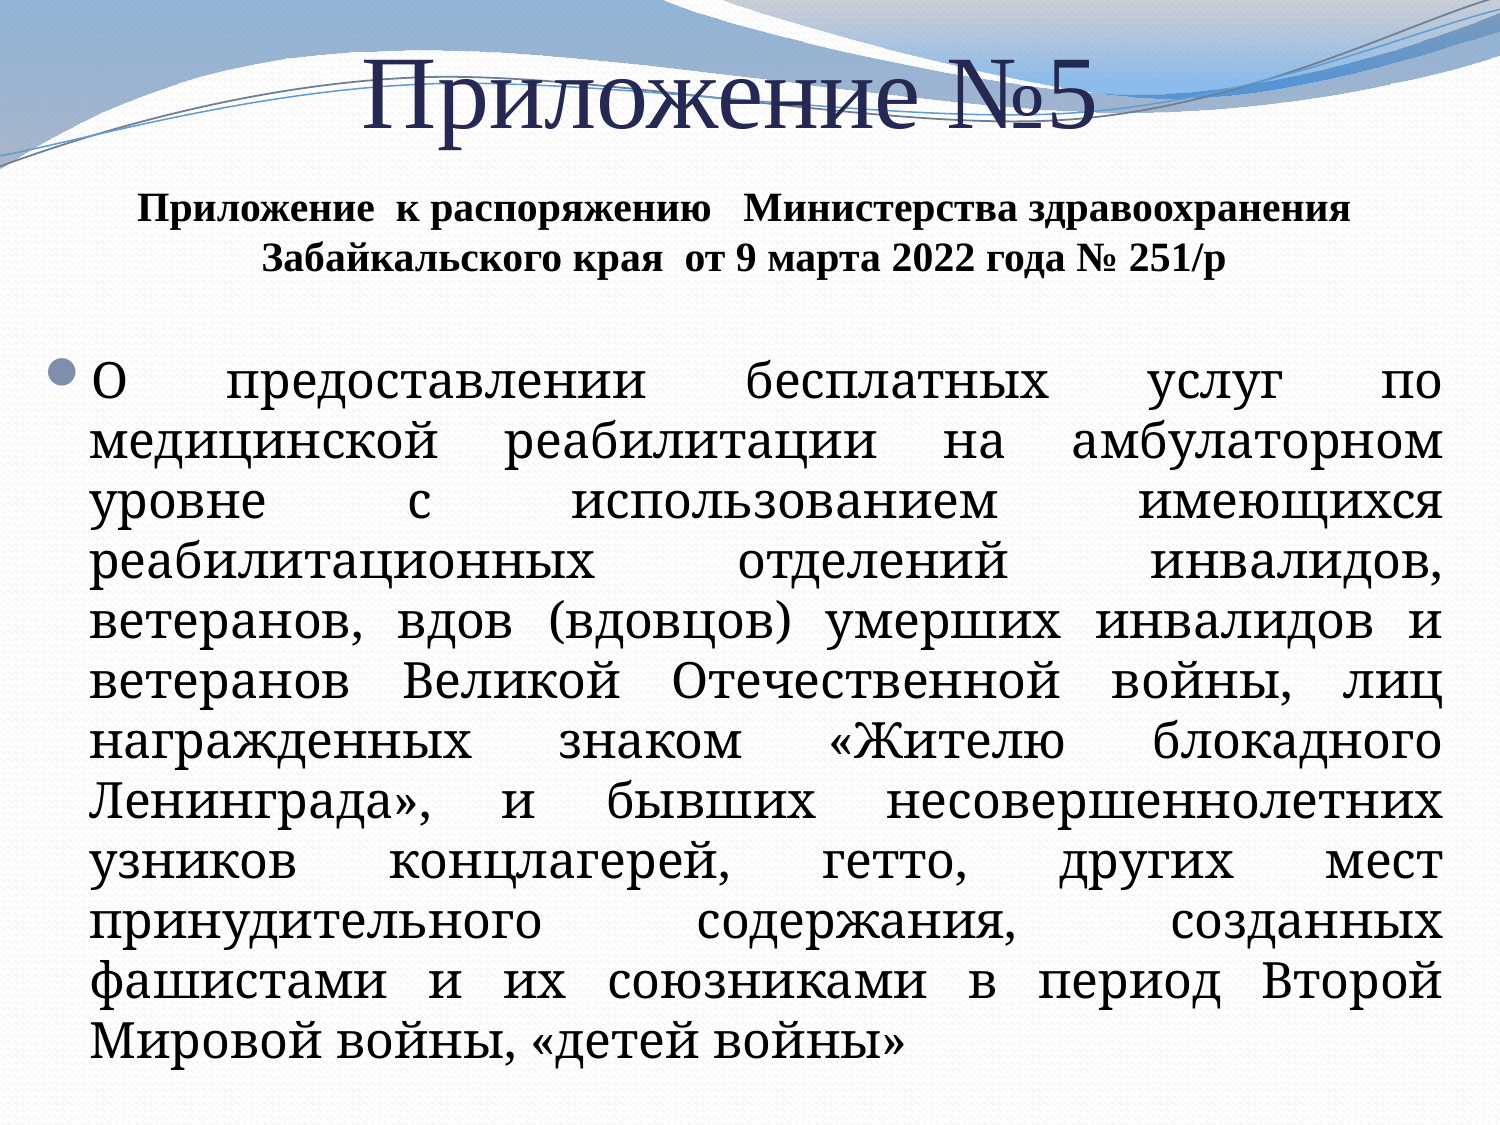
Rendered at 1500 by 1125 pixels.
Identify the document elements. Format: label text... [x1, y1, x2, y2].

title Приложение №5 [64, 19, 1397, 150]
list Приложение к распоряжению Министерства здравоохранения Забайкальского края от 9 марта 2022 года № 251/р О предоставлении бесплатных услуг по медицинской реабилитации на амбулаторном уровне с использованием имеющихся реабилитационных отделений инвалидов, ветеранов, вдов (вдовцов) умерших инвалидов и ветеранов Великой Отечественной войны, лиц награжденных знаком «Жителю блокадного Ленинграда», и бывших несовершеннолетних узников концлагерей, гетто, других мест принудительного содержания, созданных фашистами и их союзниками в период Второй Мировой войны, «детей войны» [29, 172, 1459, 1094]
